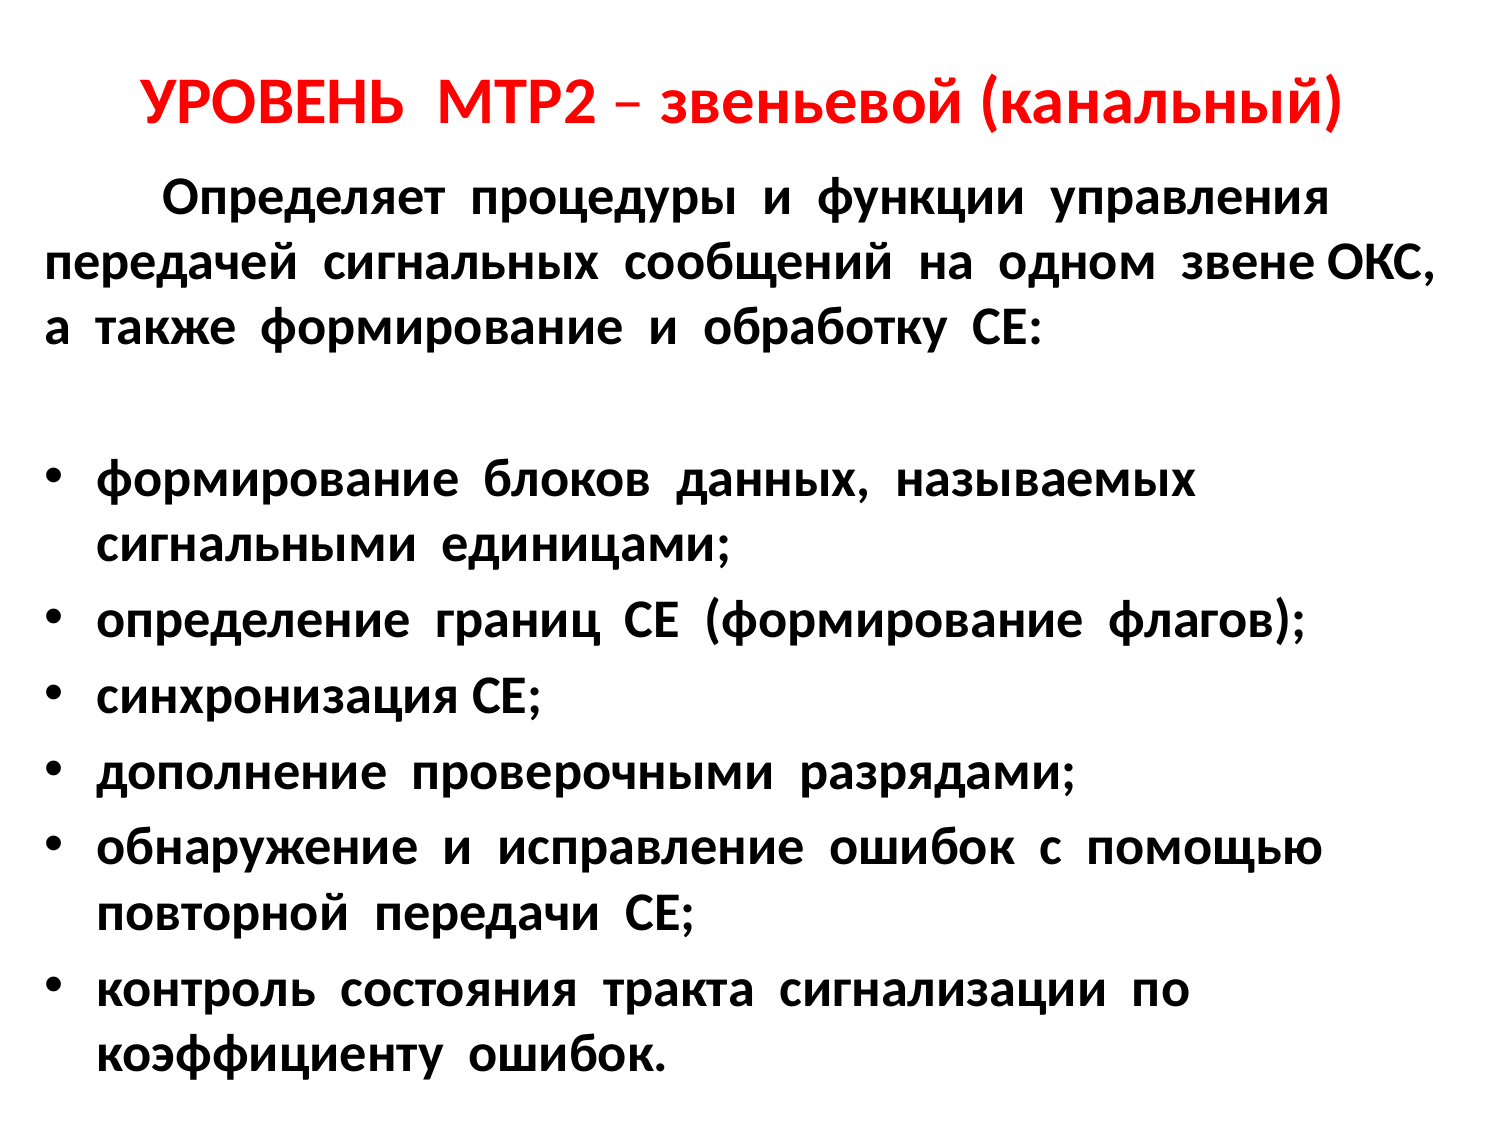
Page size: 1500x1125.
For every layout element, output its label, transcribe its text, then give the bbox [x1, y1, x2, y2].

list Определяет процедуры и функции управления передачей сигнальных сообщений на одном звене ОКС, а также формирование и обработку СЕ: формирование блоков данных, называемых сигнальными единицами; определение границ СЕ (формирование флагов); синхронизация СЕ; дополнение проверочными разрядами; обнаружение и исправление ошибок с помощью повторной передачи СЕ; контроль состояния тракта сигнализации по коэффициенту ошибок. [29, 152, 1471, 1094]
title УРОВЕНЬ MTP2 – звеньевой (канальный) [75, 45, 1425, 149]
